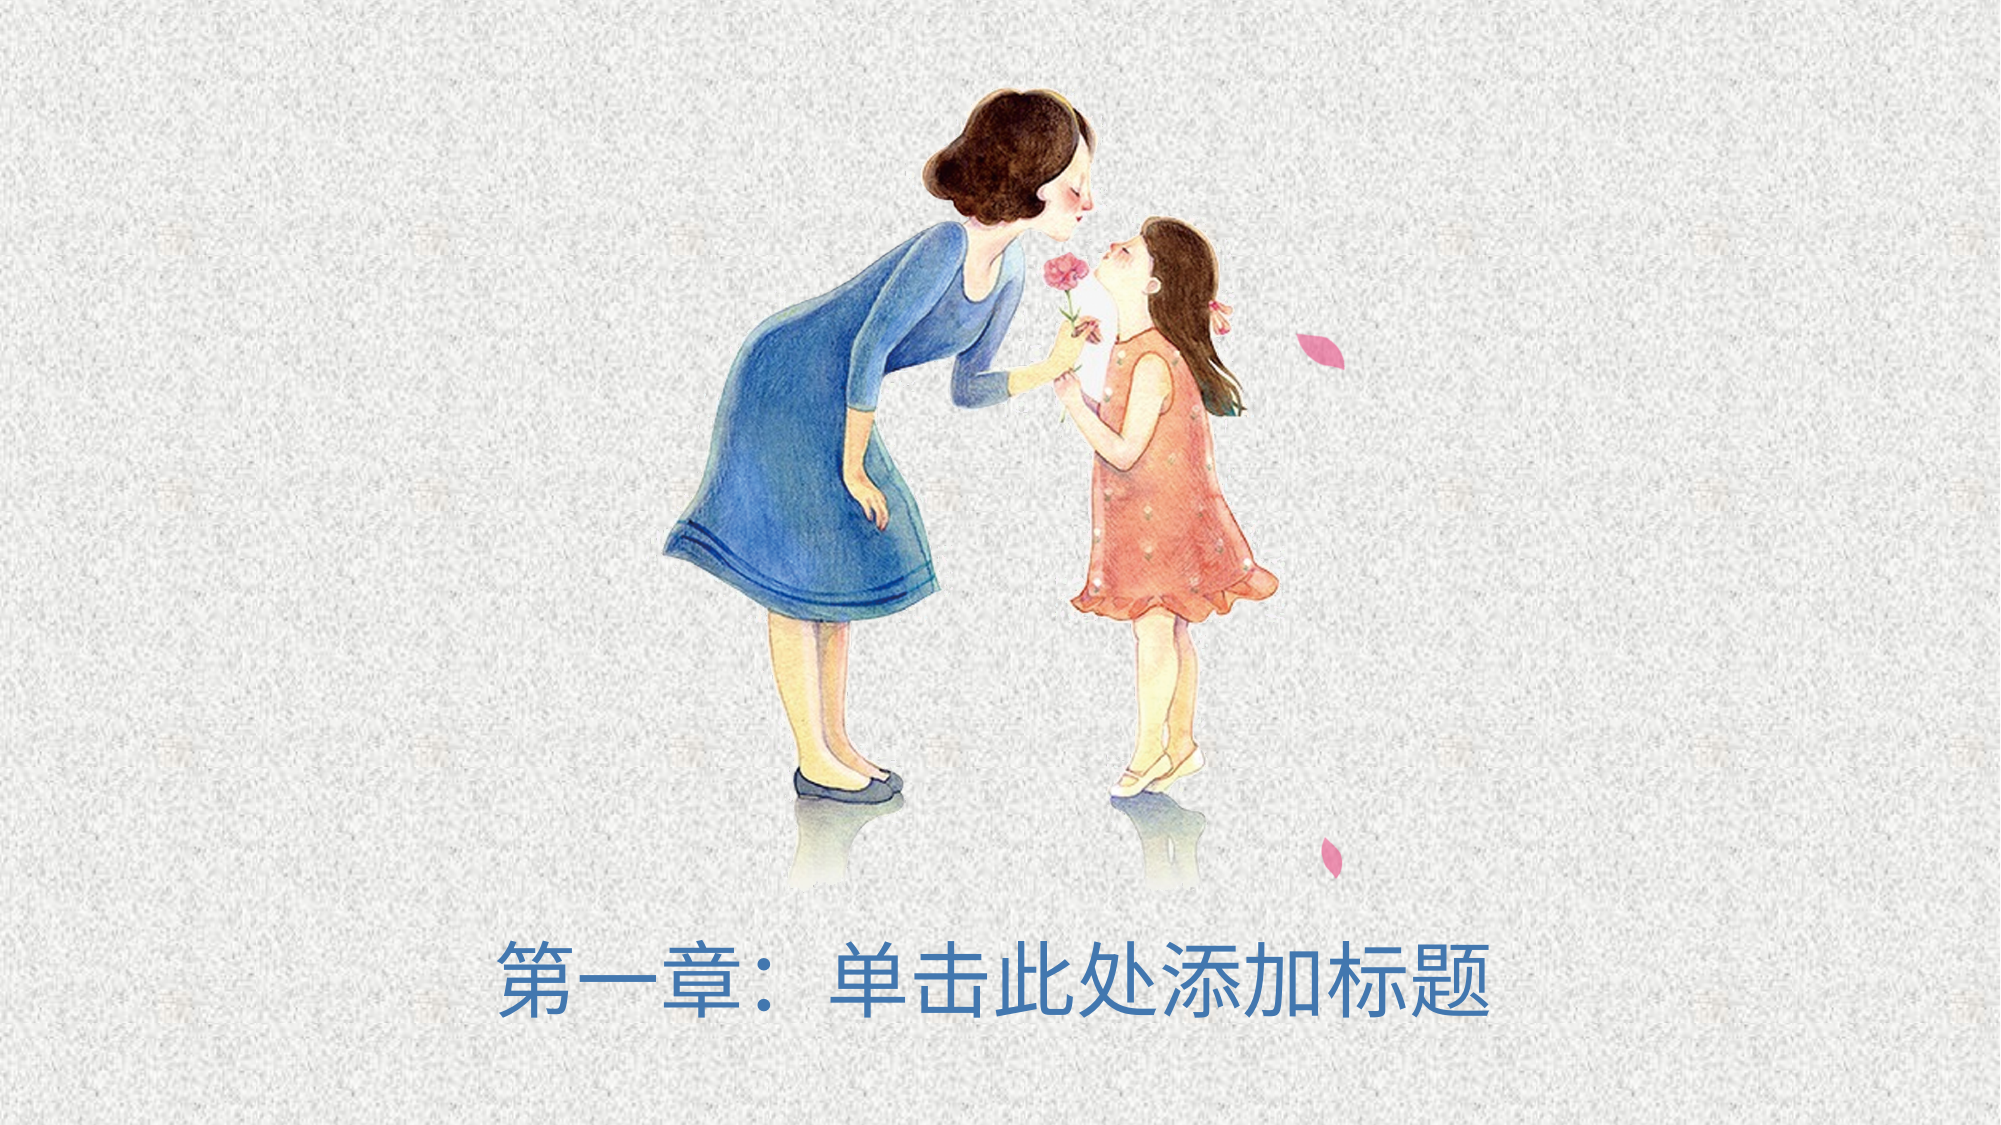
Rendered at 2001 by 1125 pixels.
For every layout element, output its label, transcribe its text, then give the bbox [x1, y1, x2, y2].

picture [0, 0, 2001, 1125]
text_box 第一章：单击此处添加标题 [479, 920, 1521, 1036]
